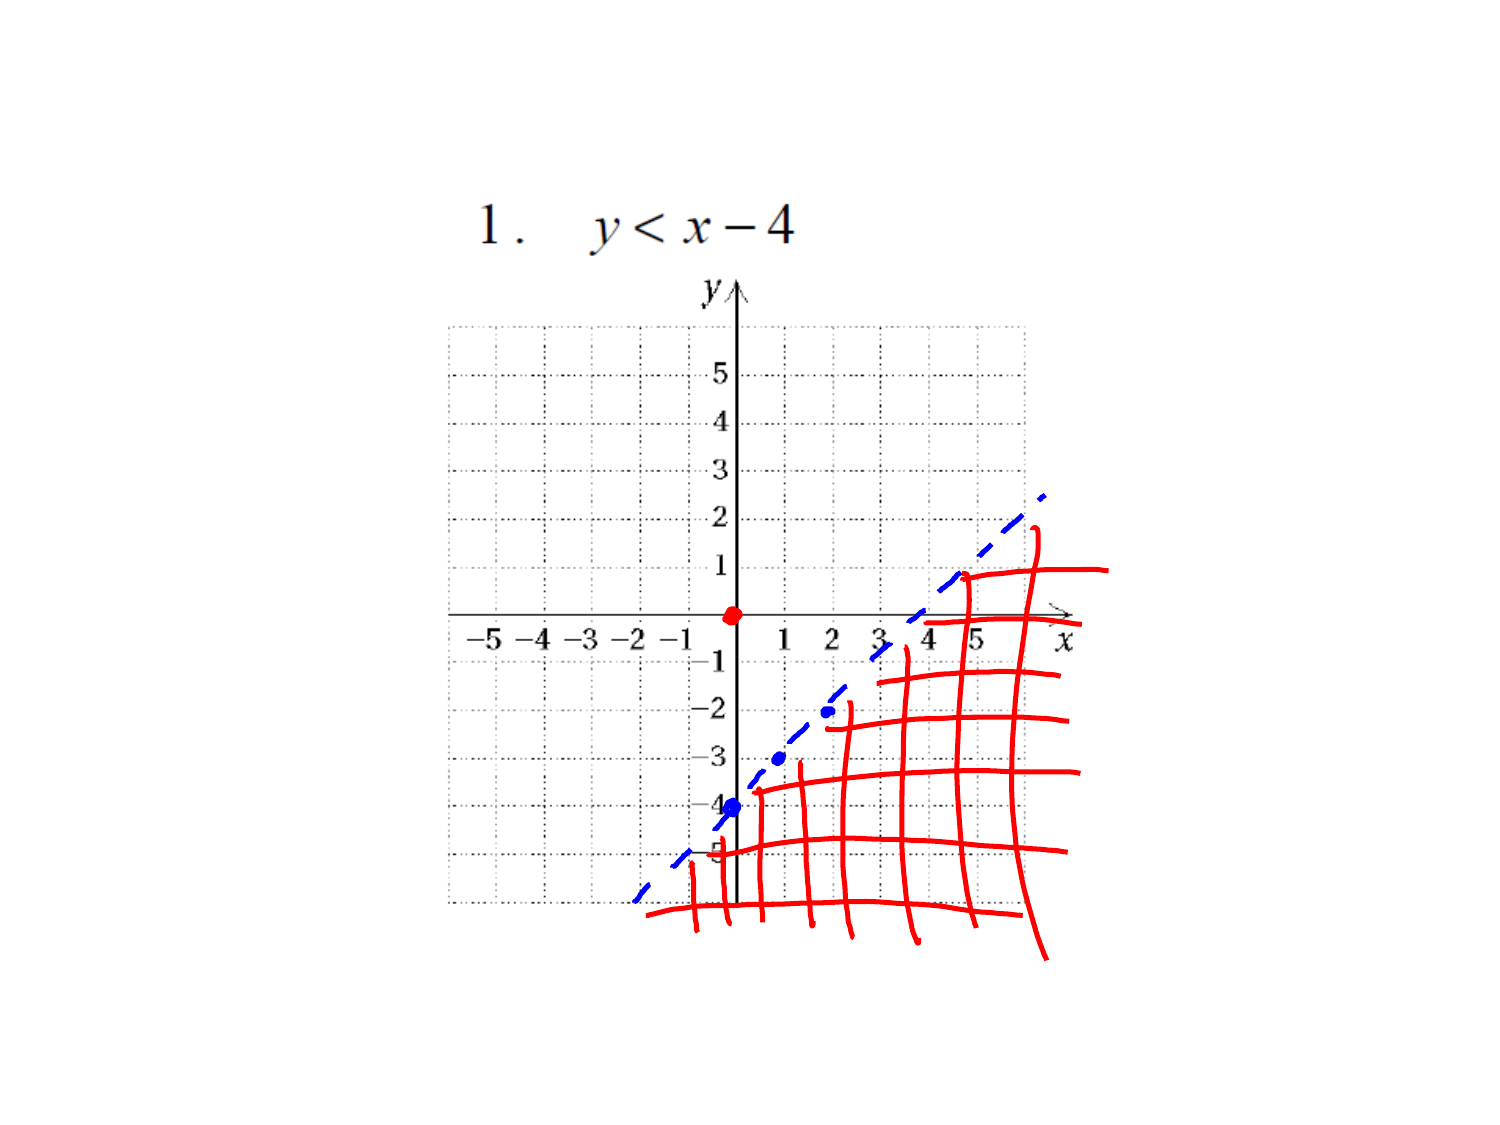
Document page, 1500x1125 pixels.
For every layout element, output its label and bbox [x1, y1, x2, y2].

text_box [645, 527, 1109, 961]
picture [403, 184, 1097, 941]
